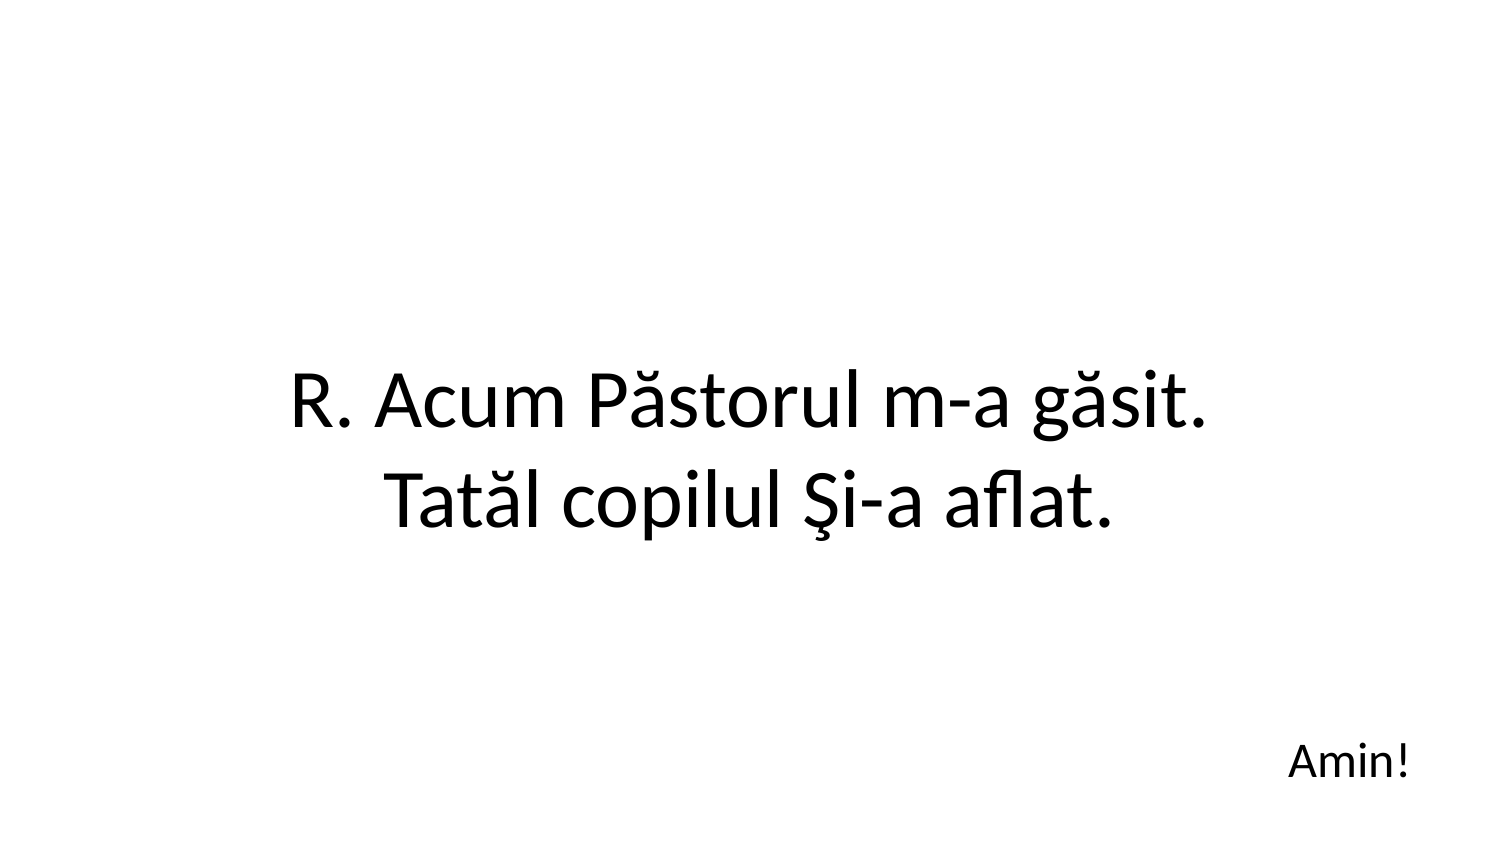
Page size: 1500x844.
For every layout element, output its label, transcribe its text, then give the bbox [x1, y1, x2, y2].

text_box R. Acum Păstorul m-a găsit. Tatăl copilul Şi-a aflat. [274, 292, 1226, 552]
text_box Amin! [1273, 674, 1427, 795]
